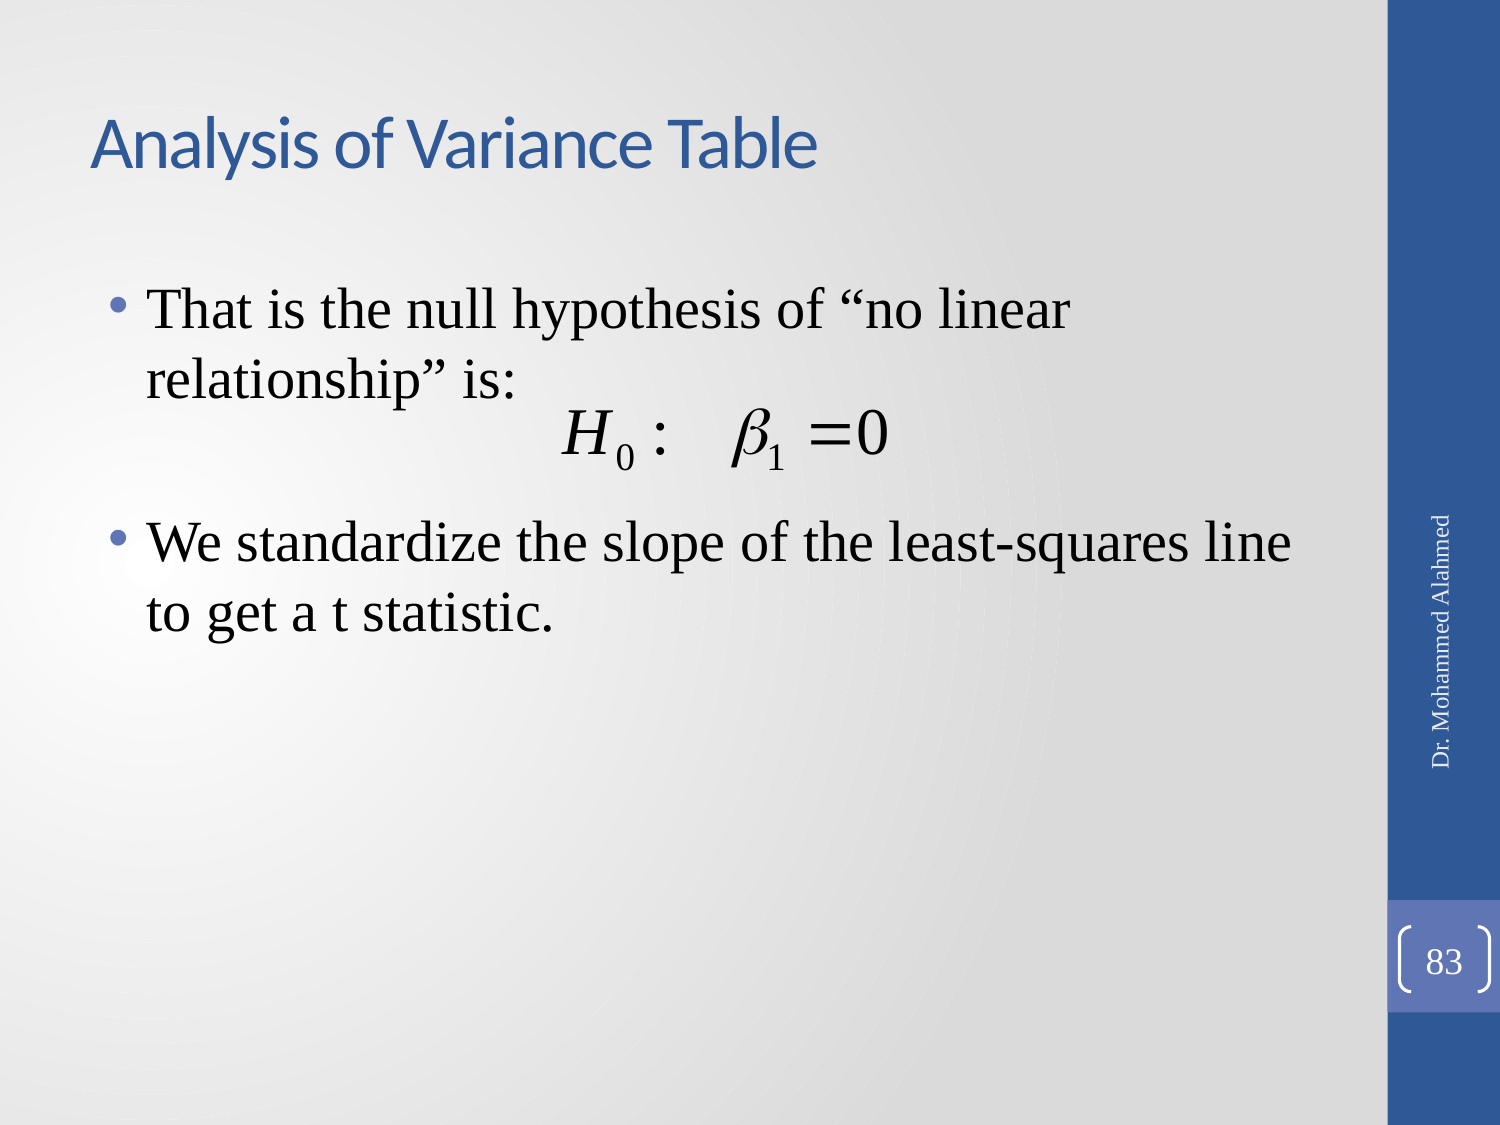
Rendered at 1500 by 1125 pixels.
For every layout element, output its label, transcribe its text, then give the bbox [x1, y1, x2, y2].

title Analysis of Variance Table [75, 45, 1325, 233]
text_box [549, 386, 901, 488]
footer Dr. Mohammed Alahmed [1408, 500, 1469, 889]
list That is the null hypothesis of “no linear relationship” is: We standardize the slope of the least-squares line to get a t statistic. [75, 262, 1325, 1050]
slide_number 83 [1397, 925, 1492, 994]
